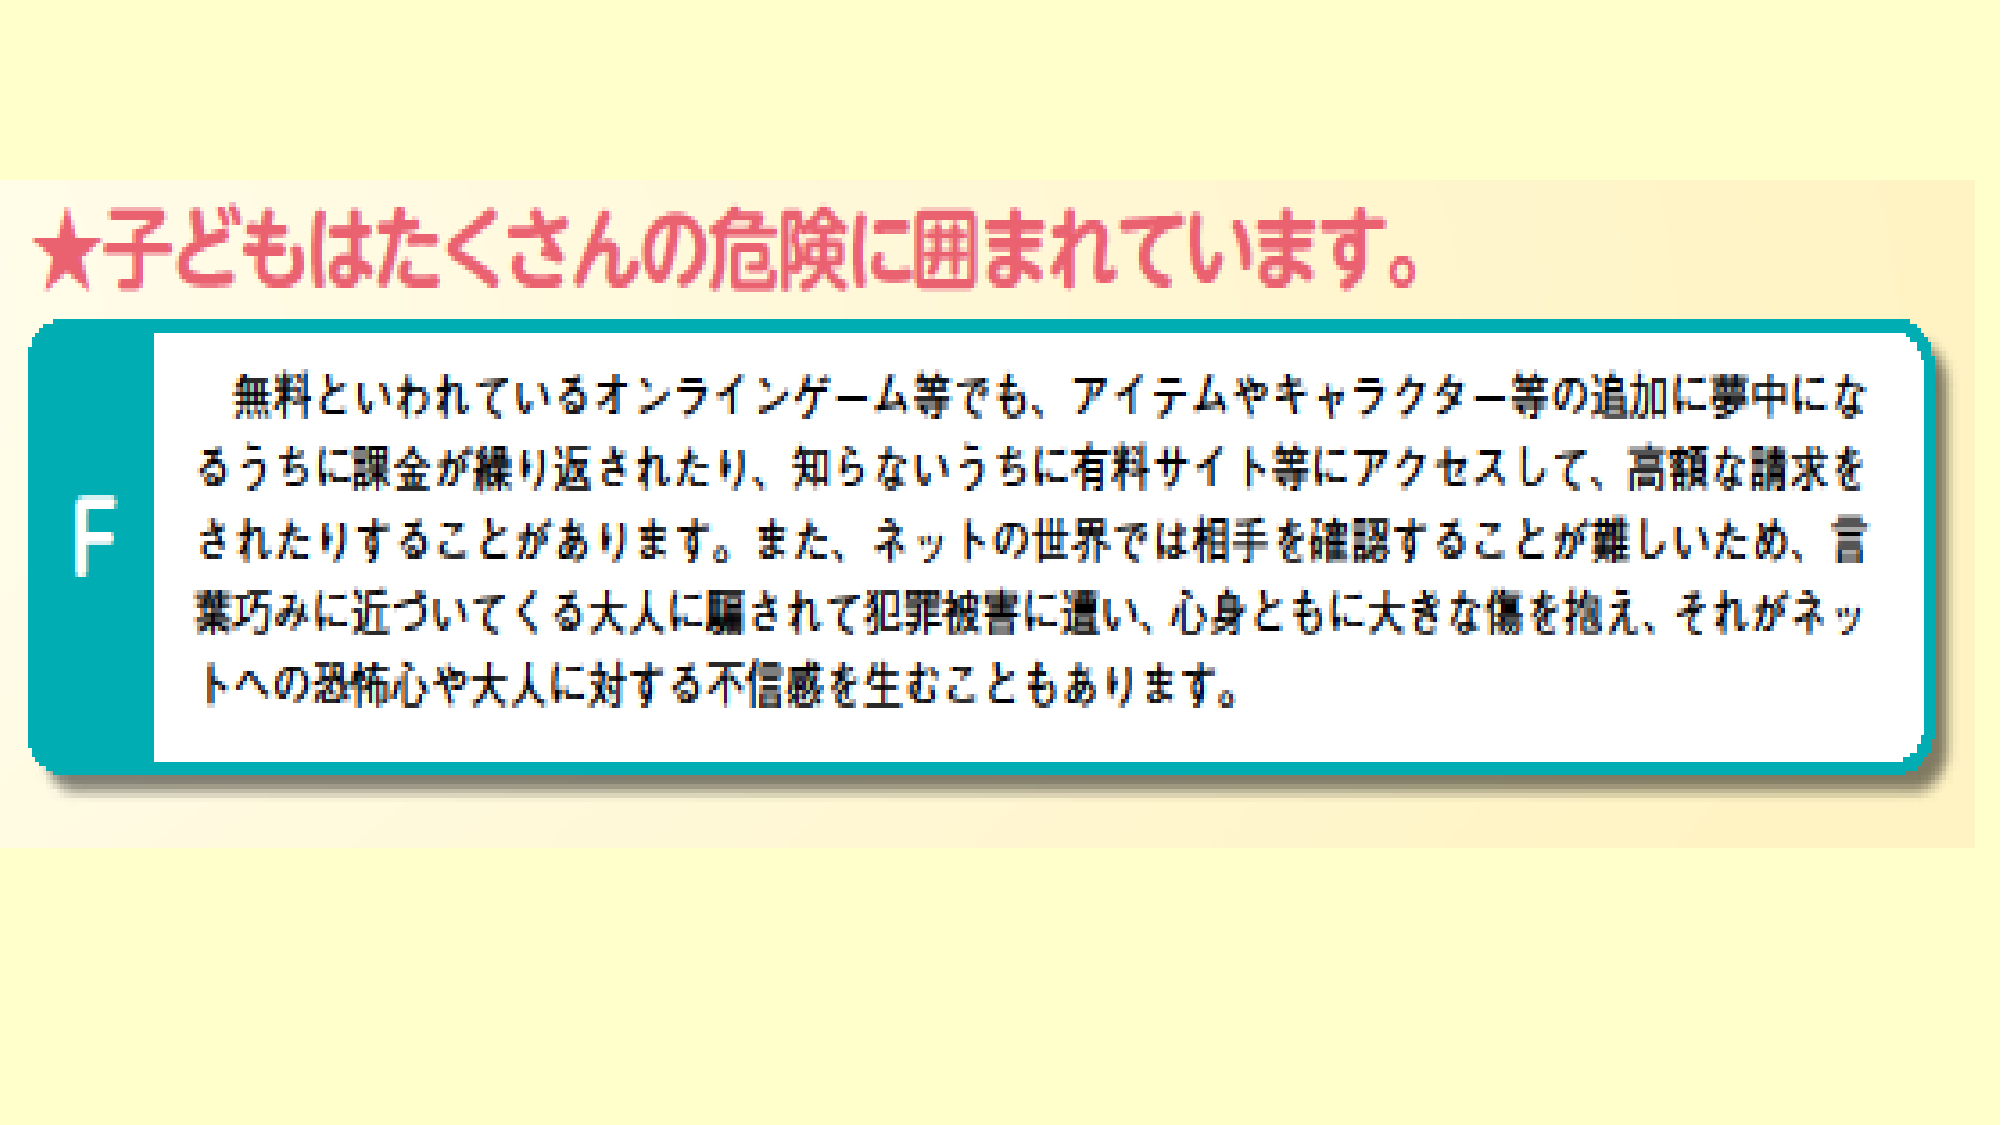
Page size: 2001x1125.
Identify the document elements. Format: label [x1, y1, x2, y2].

picture [0, 180, 1975, 848]
